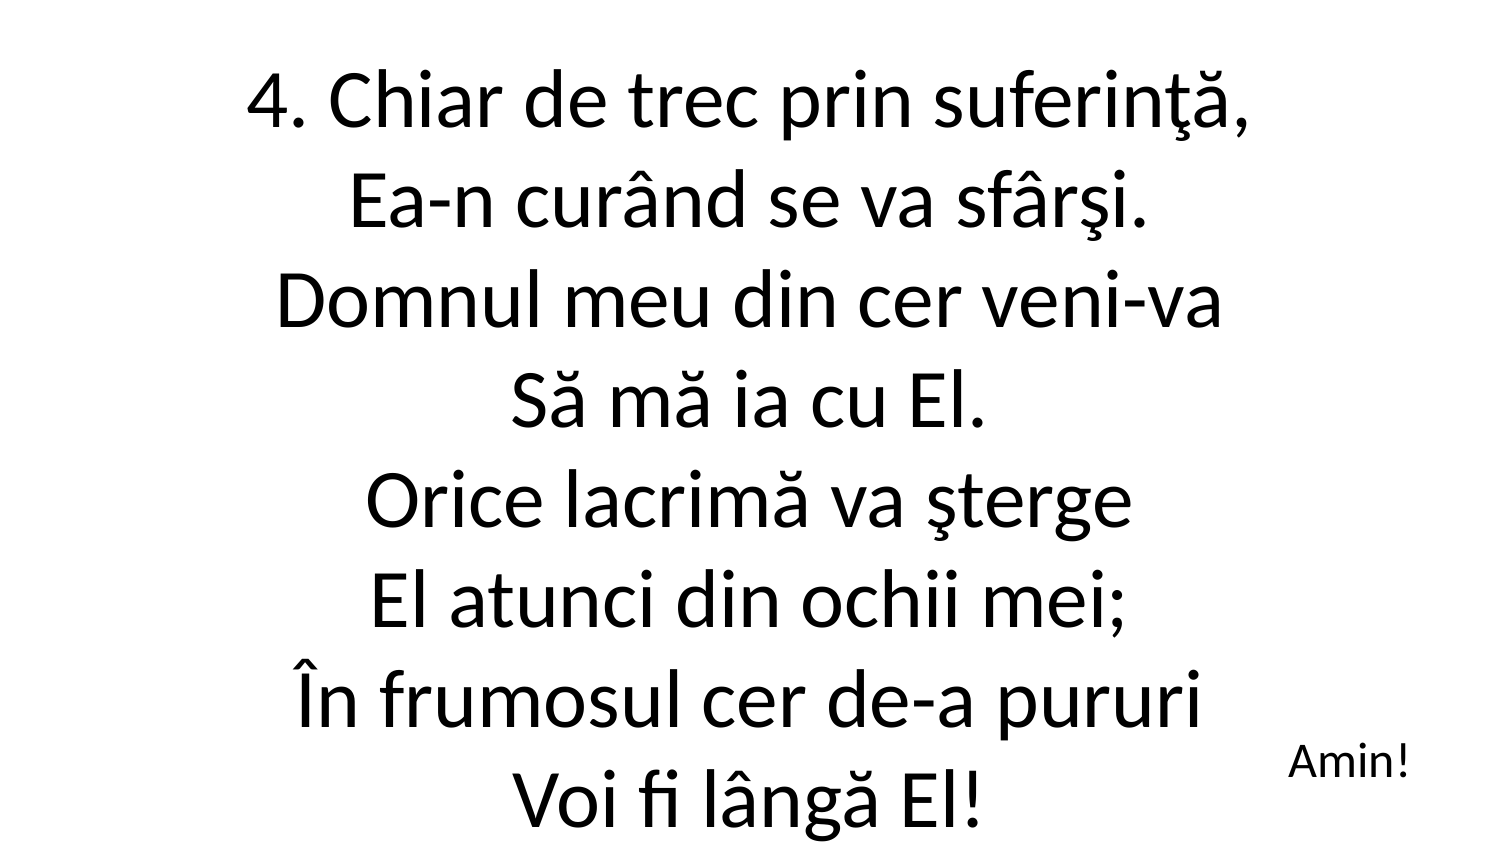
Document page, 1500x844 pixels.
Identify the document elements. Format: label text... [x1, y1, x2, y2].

text_box Amin! [1273, 674, 1427, 795]
text_box 4. Chiar de trec prin suferinţă, Ea-n curând se va sfârşi. Domnul meu din cer veni-va Să mă ia cu El. Orice lacrimă va şterge El atunci din ochii mei; În frumosul cer de-a pururi Voi fi lângă El! [231, 0, 1268, 844]
